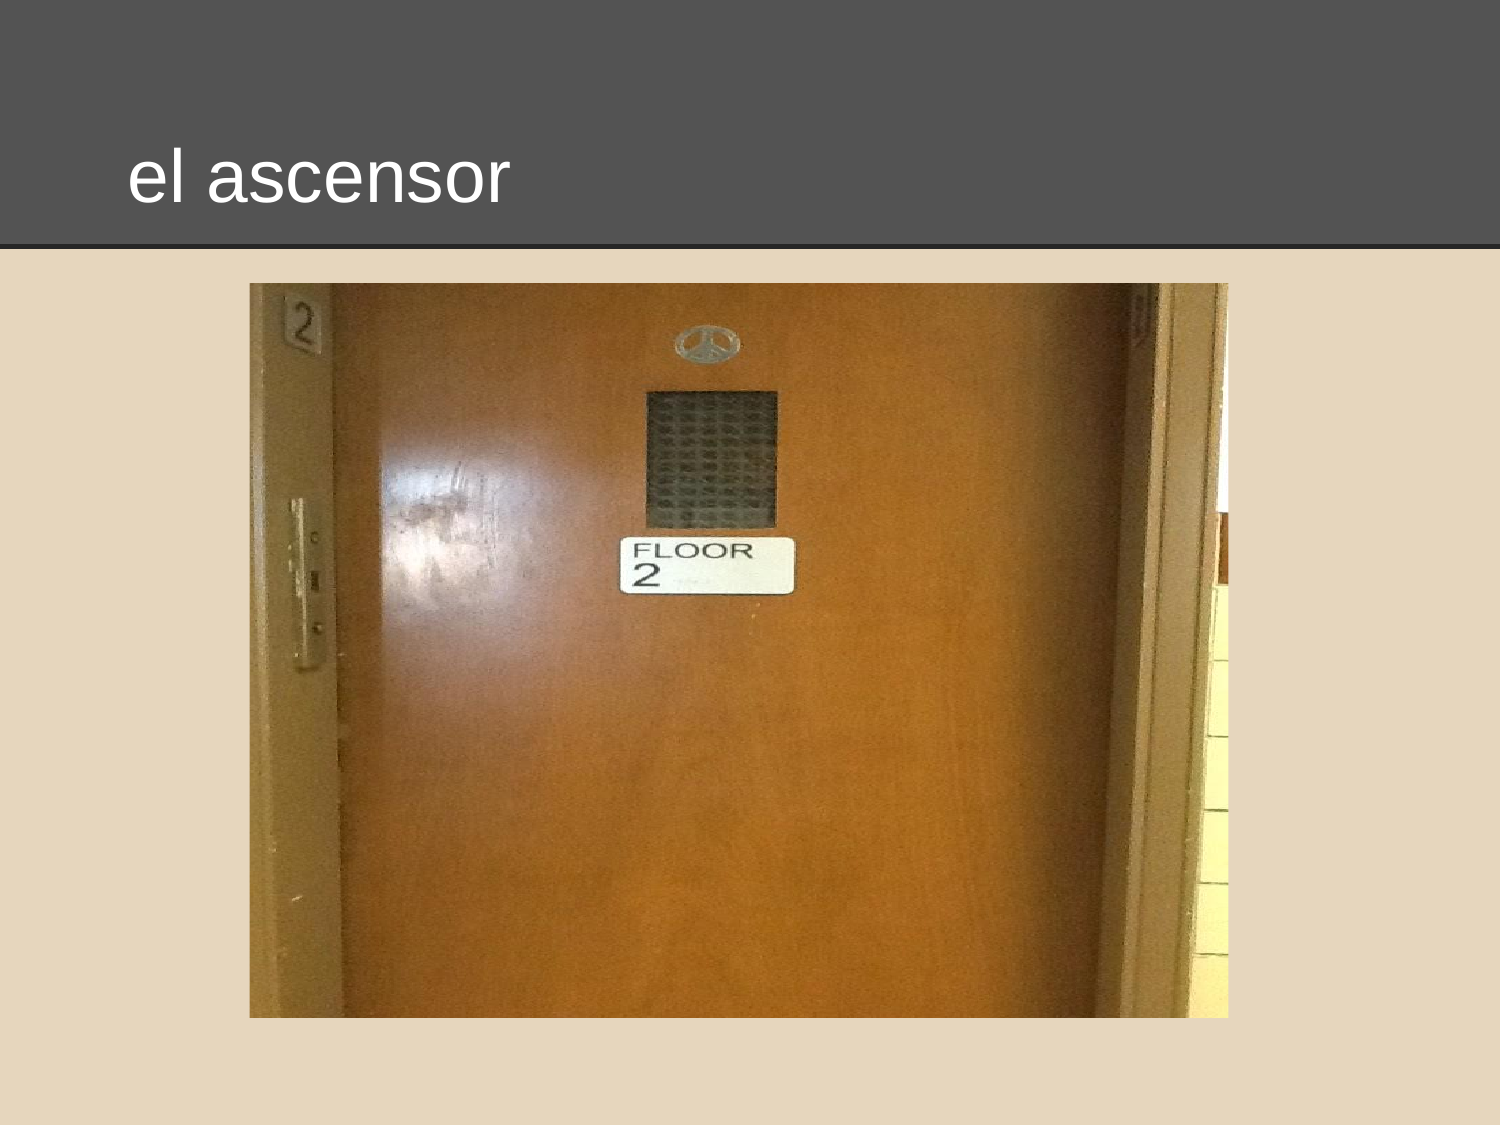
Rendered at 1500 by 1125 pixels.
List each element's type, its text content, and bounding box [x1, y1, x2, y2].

title el ascensor [75, 45, 1425, 233]
text_box [249, 283, 1229, 1018]
